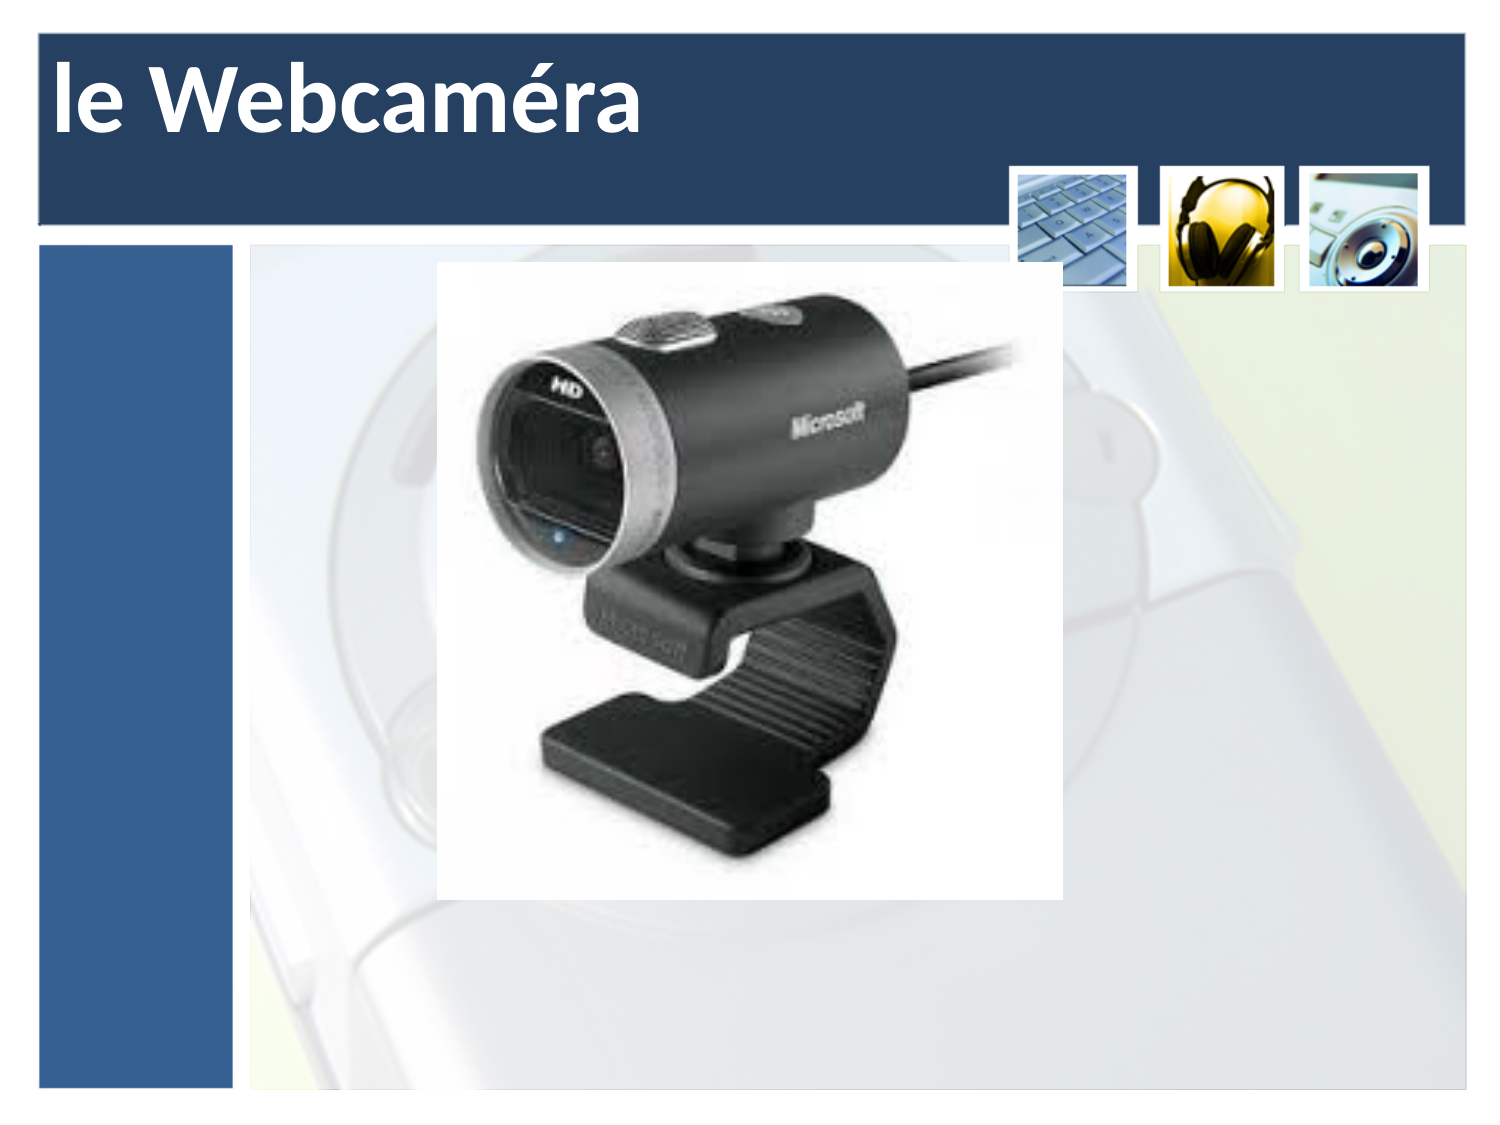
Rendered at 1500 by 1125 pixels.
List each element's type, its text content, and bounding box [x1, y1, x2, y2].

text_box le Webcaméra [36, 24, 1224, 160]
picture [0, 0, 1500, 1125]
